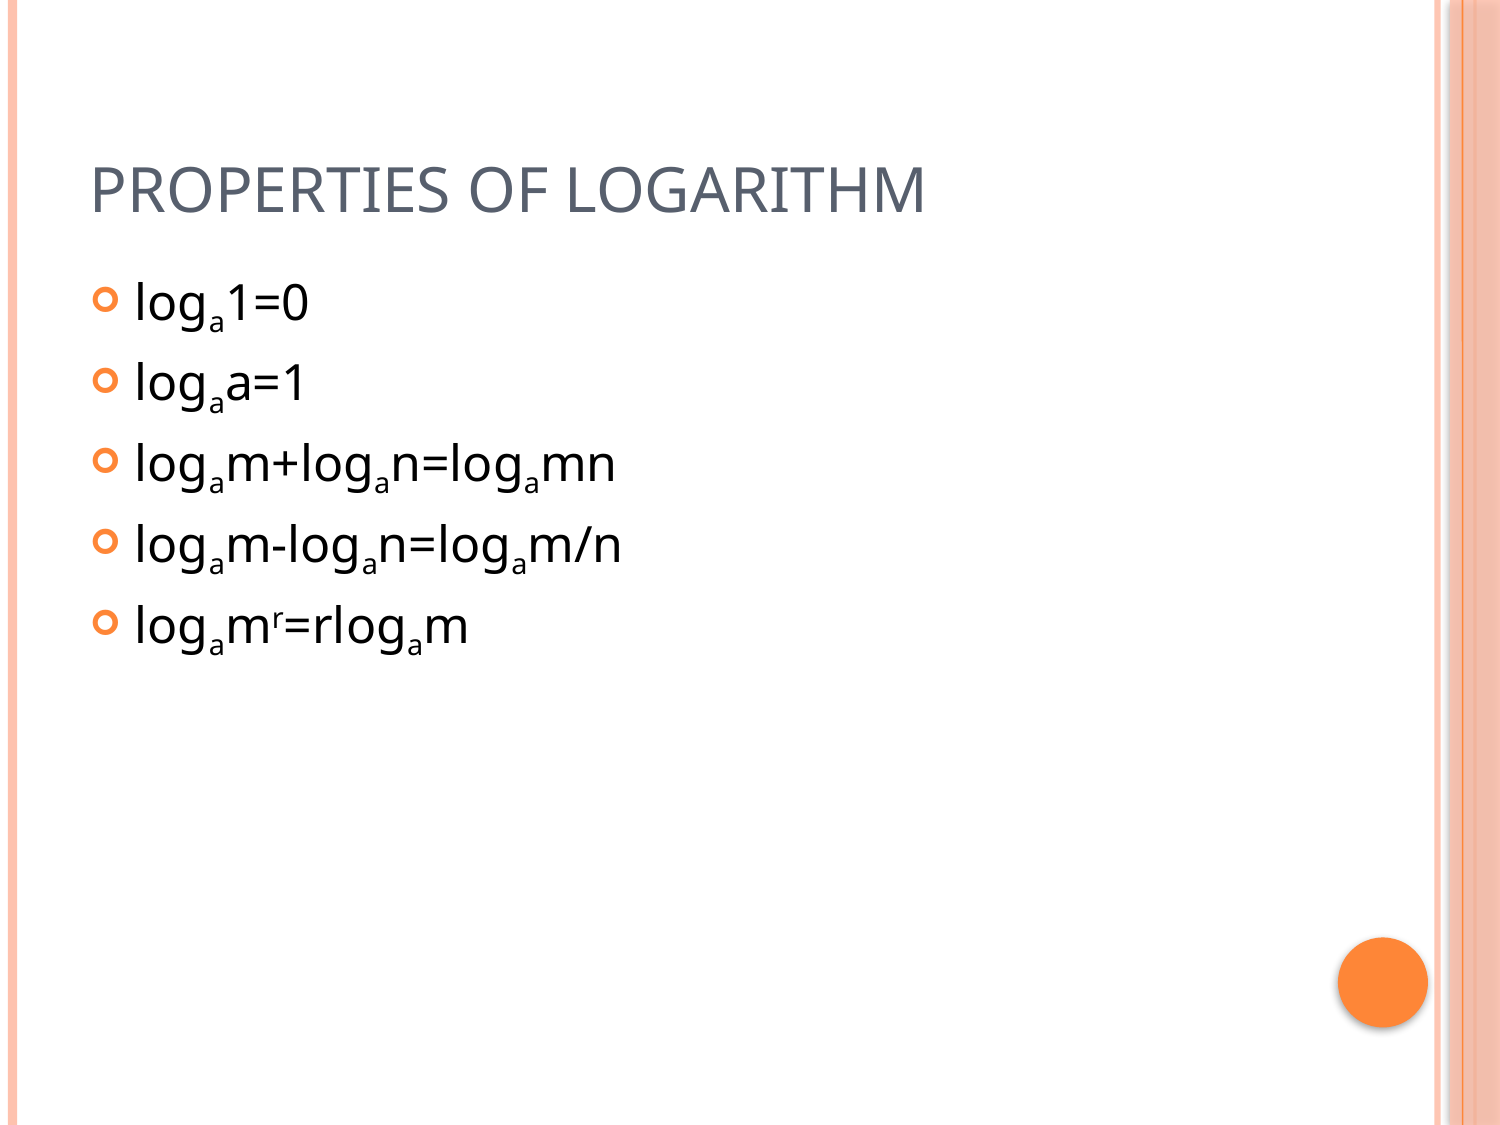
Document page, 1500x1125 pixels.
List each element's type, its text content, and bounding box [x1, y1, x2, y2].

title Properties of Logarithm [75, 45, 1300, 233]
list loga1=0 logaa=1 logam+logan=logamn logam-logan=logam/n logamr=rlogam [75, 262, 1300, 1062]
